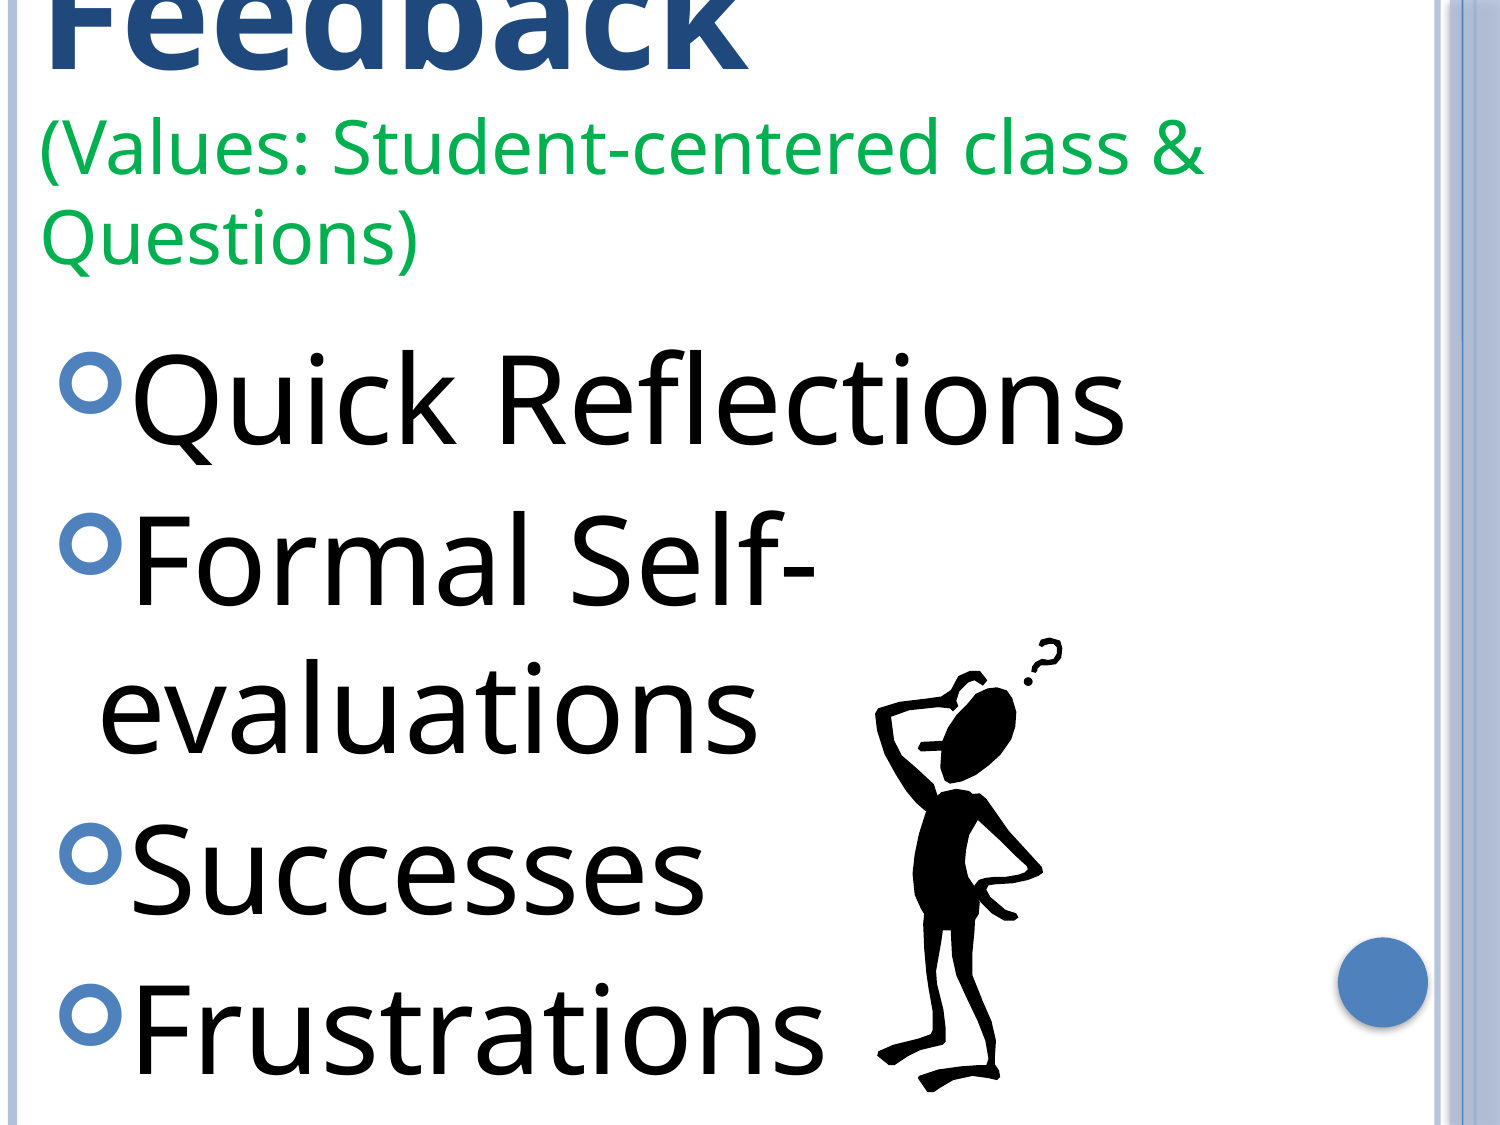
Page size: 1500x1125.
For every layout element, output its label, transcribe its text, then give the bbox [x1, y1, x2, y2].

picture [874, 636, 1063, 1093]
title Feedback (Values: Student-centered class & Questions) [24, 99, 1500, 288]
list Quick Reflections Formal Self-evaluations Successes Frustrations [37, 312, 1438, 1113]
